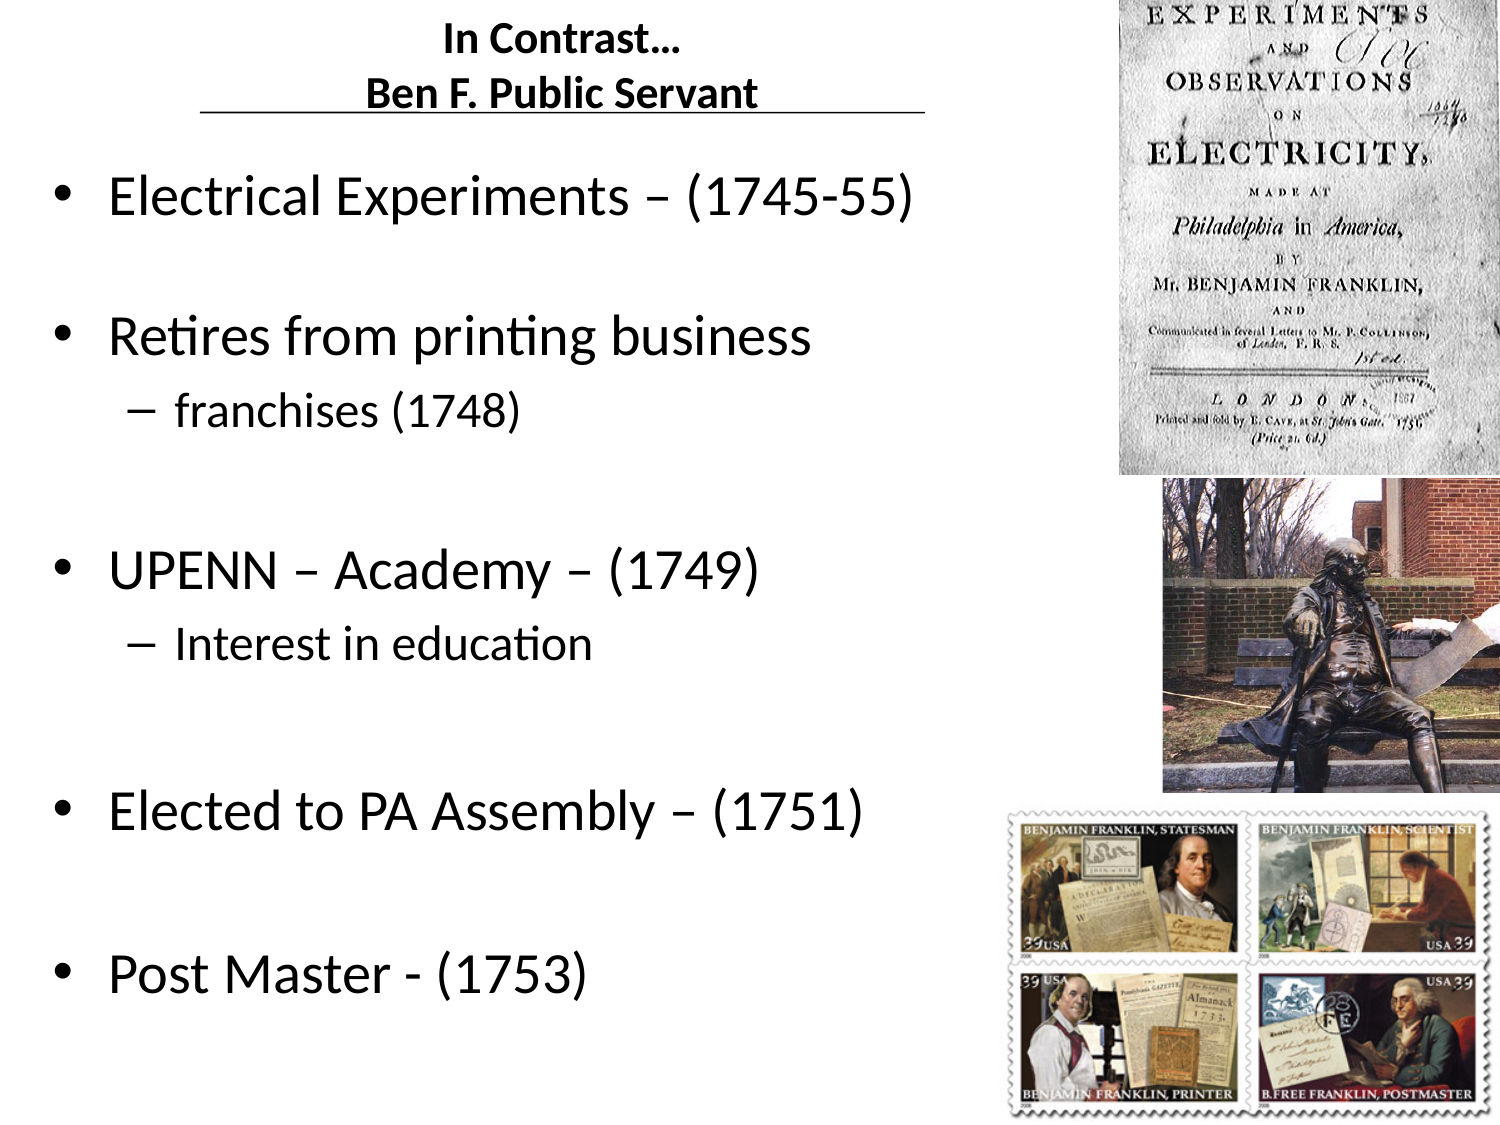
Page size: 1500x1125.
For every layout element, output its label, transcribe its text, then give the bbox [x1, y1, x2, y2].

picture [1119, 0, 1500, 476]
picture [1162, 478, 1500, 793]
title In Contrast… Ben F. Public Servant [0, 0, 1116, 125]
picture [999, 802, 1500, 1125]
list Electrical Experiments – (1745-55) Retires from printing business franchises (1748) UPENN – Academy – (1749) Interest in education Elected to PA Assembly – (1751) Post Master - (1753) [37, 149, 1138, 1088]
